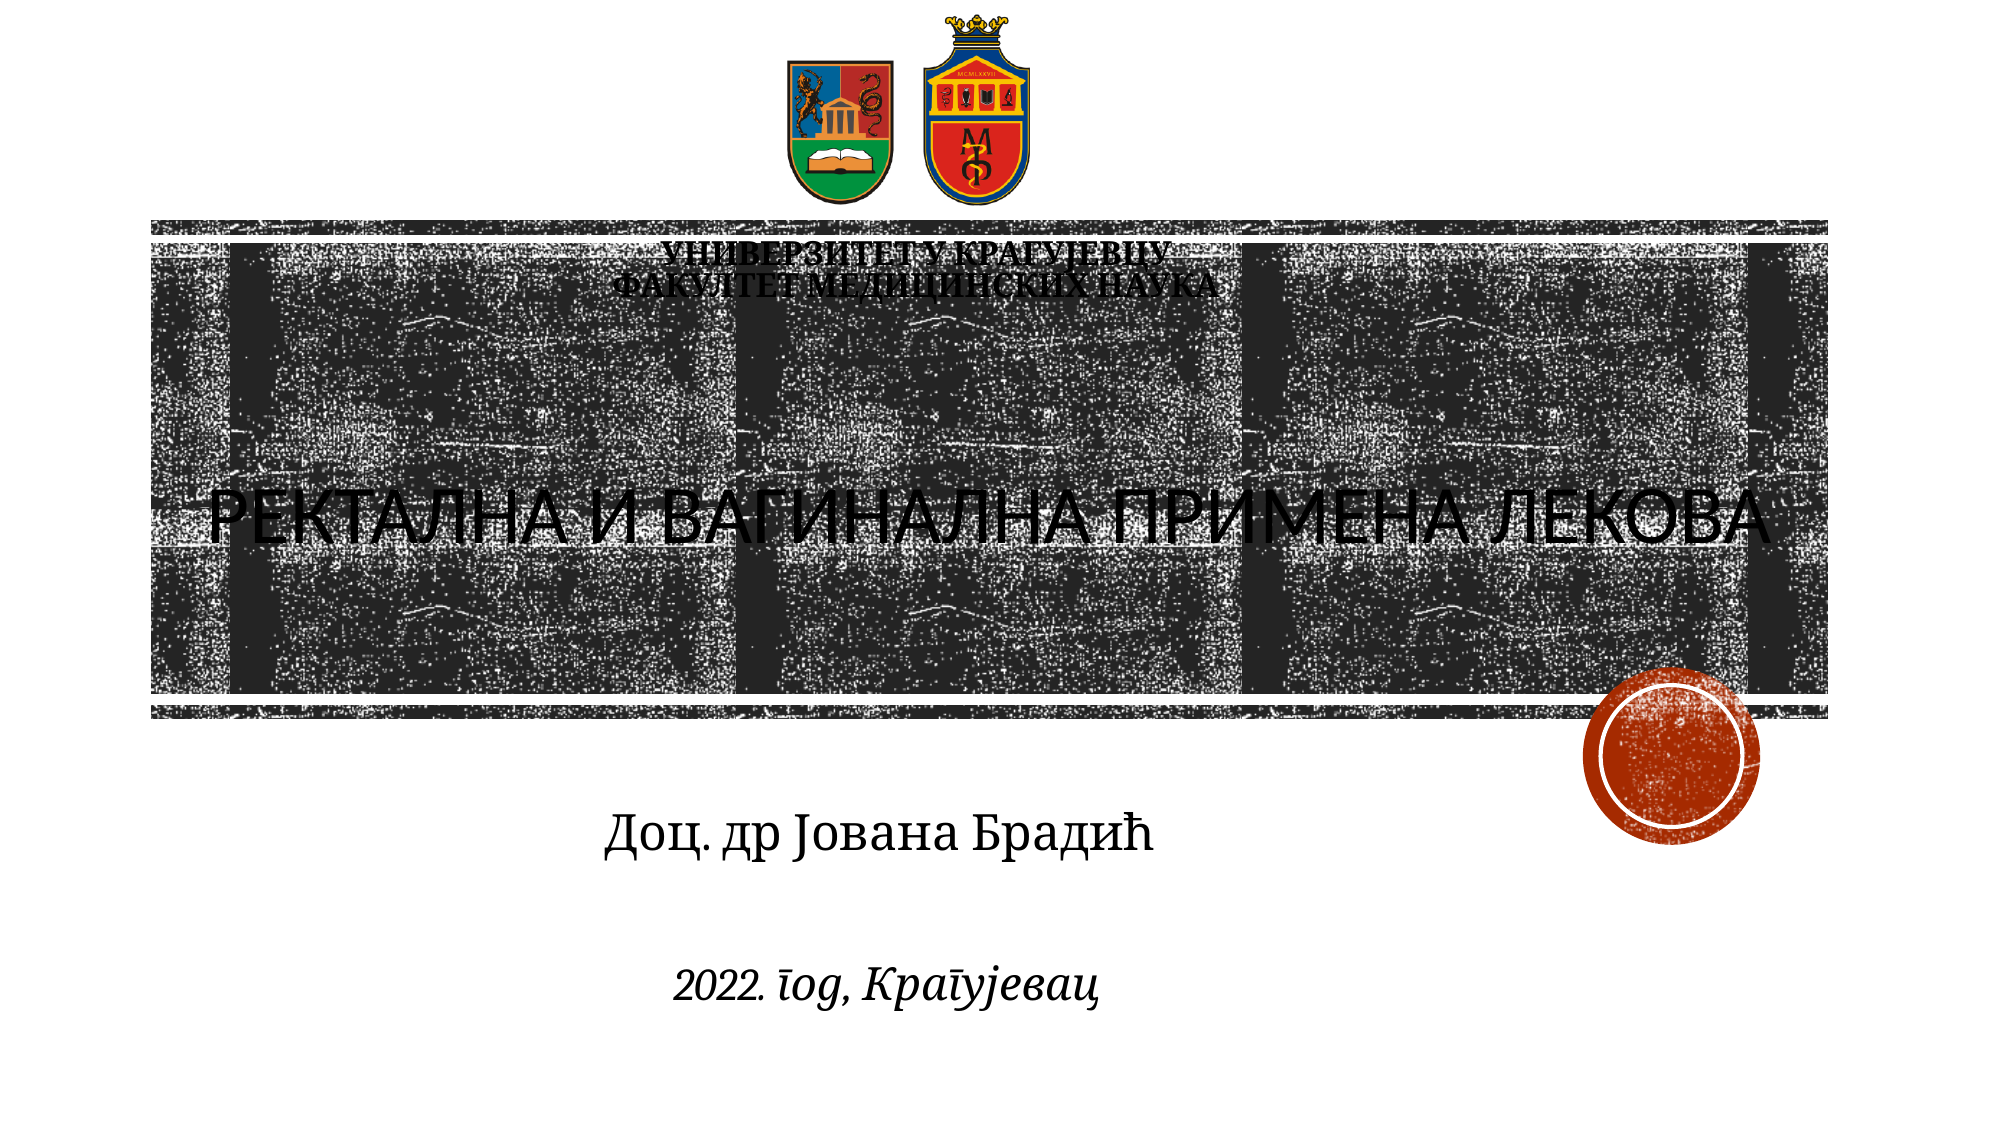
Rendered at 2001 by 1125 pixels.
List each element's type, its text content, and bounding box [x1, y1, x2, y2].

subtitle Доц. др Јована Брадић 2022. год, Крагујевац [175, 720, 1586, 1107]
title Ректална и вагинална примена лекова [172, 234, 1808, 733]
text_box Универзитет у Крагујевцу Факултет медицинских наука [278, 225, 1554, 318]
picture [766, 6, 1045, 225]
